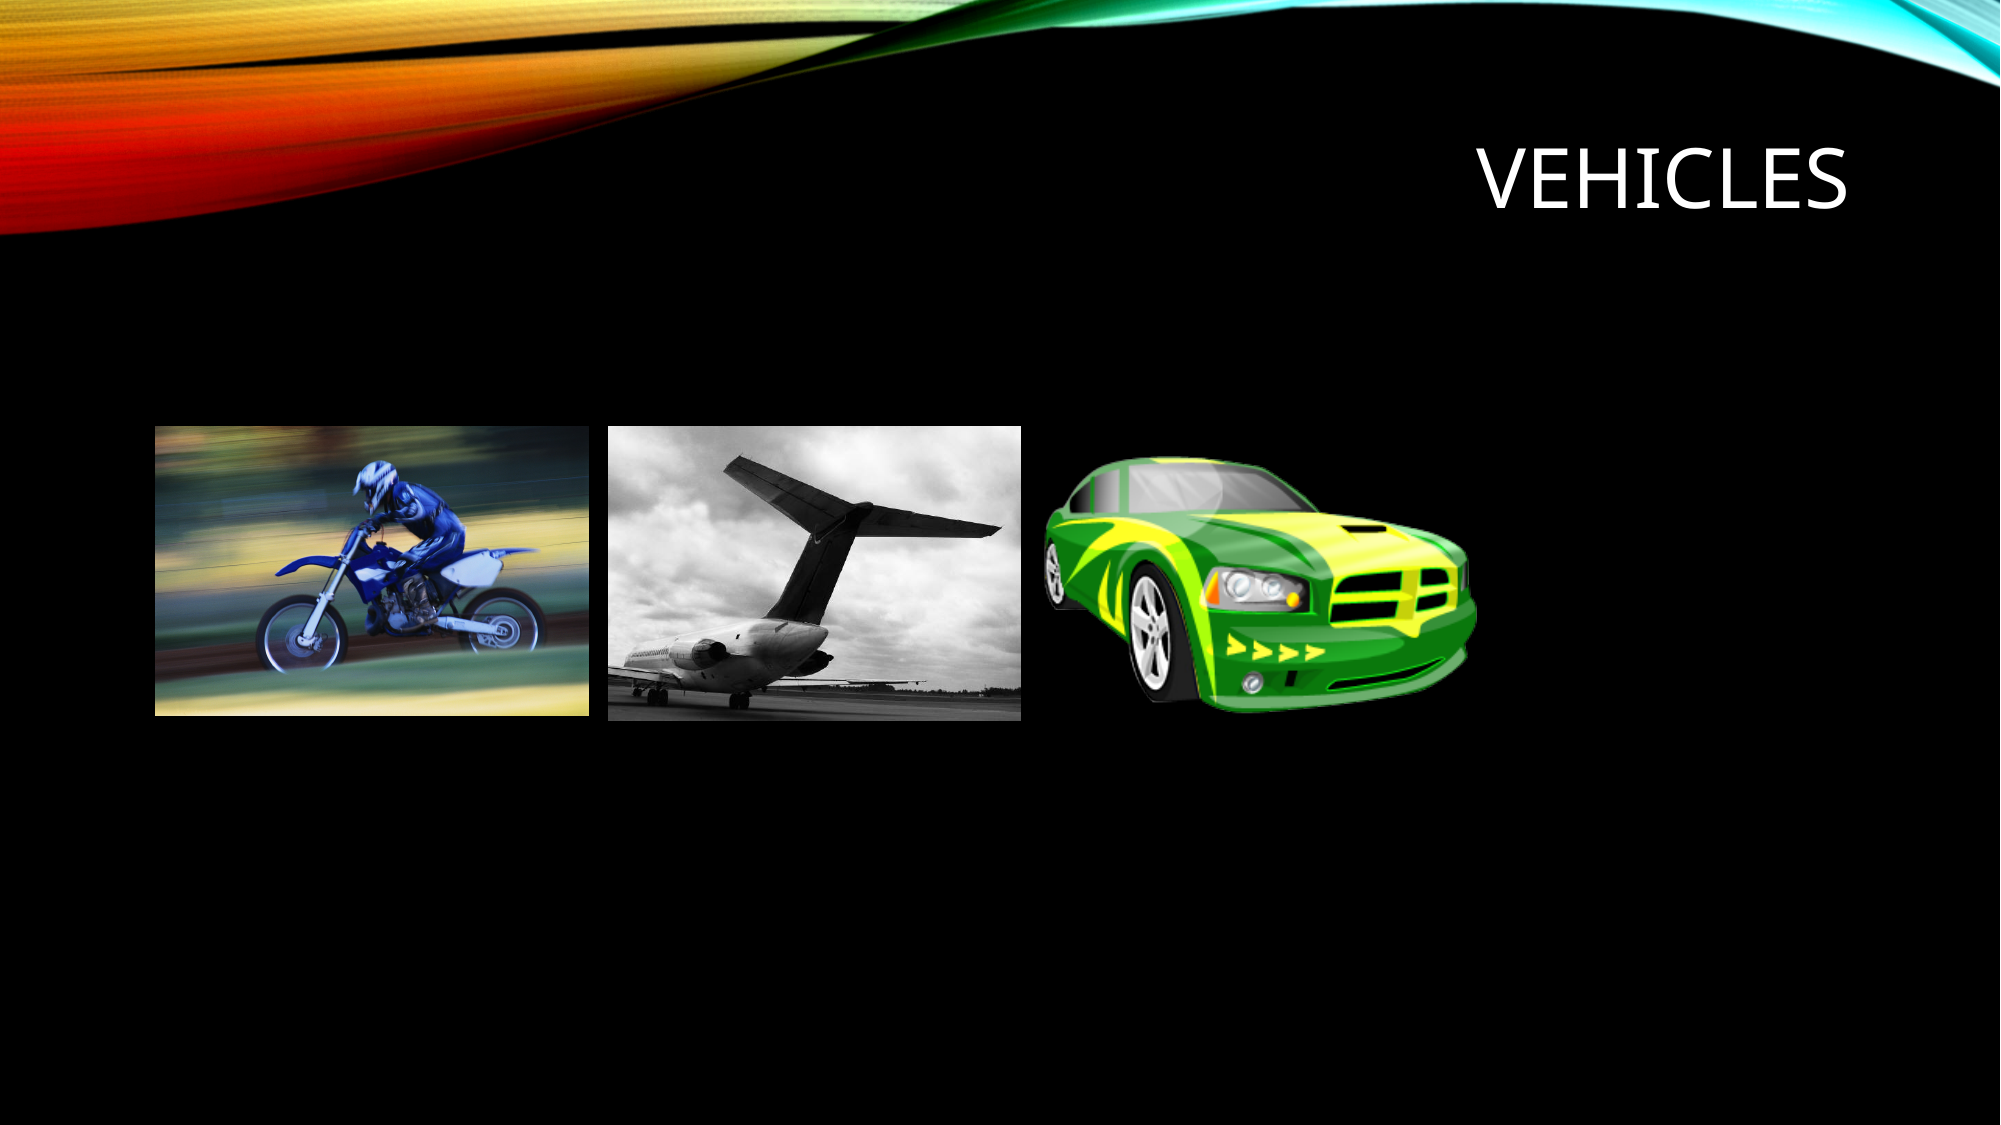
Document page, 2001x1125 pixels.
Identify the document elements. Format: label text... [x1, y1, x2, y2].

picture [0, 0, 2000, 237]
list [154, 426, 590, 716]
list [608, 426, 1021, 721]
title Vehicles [474, 125, 1888, 338]
picture [1039, 430, 1484, 721]
